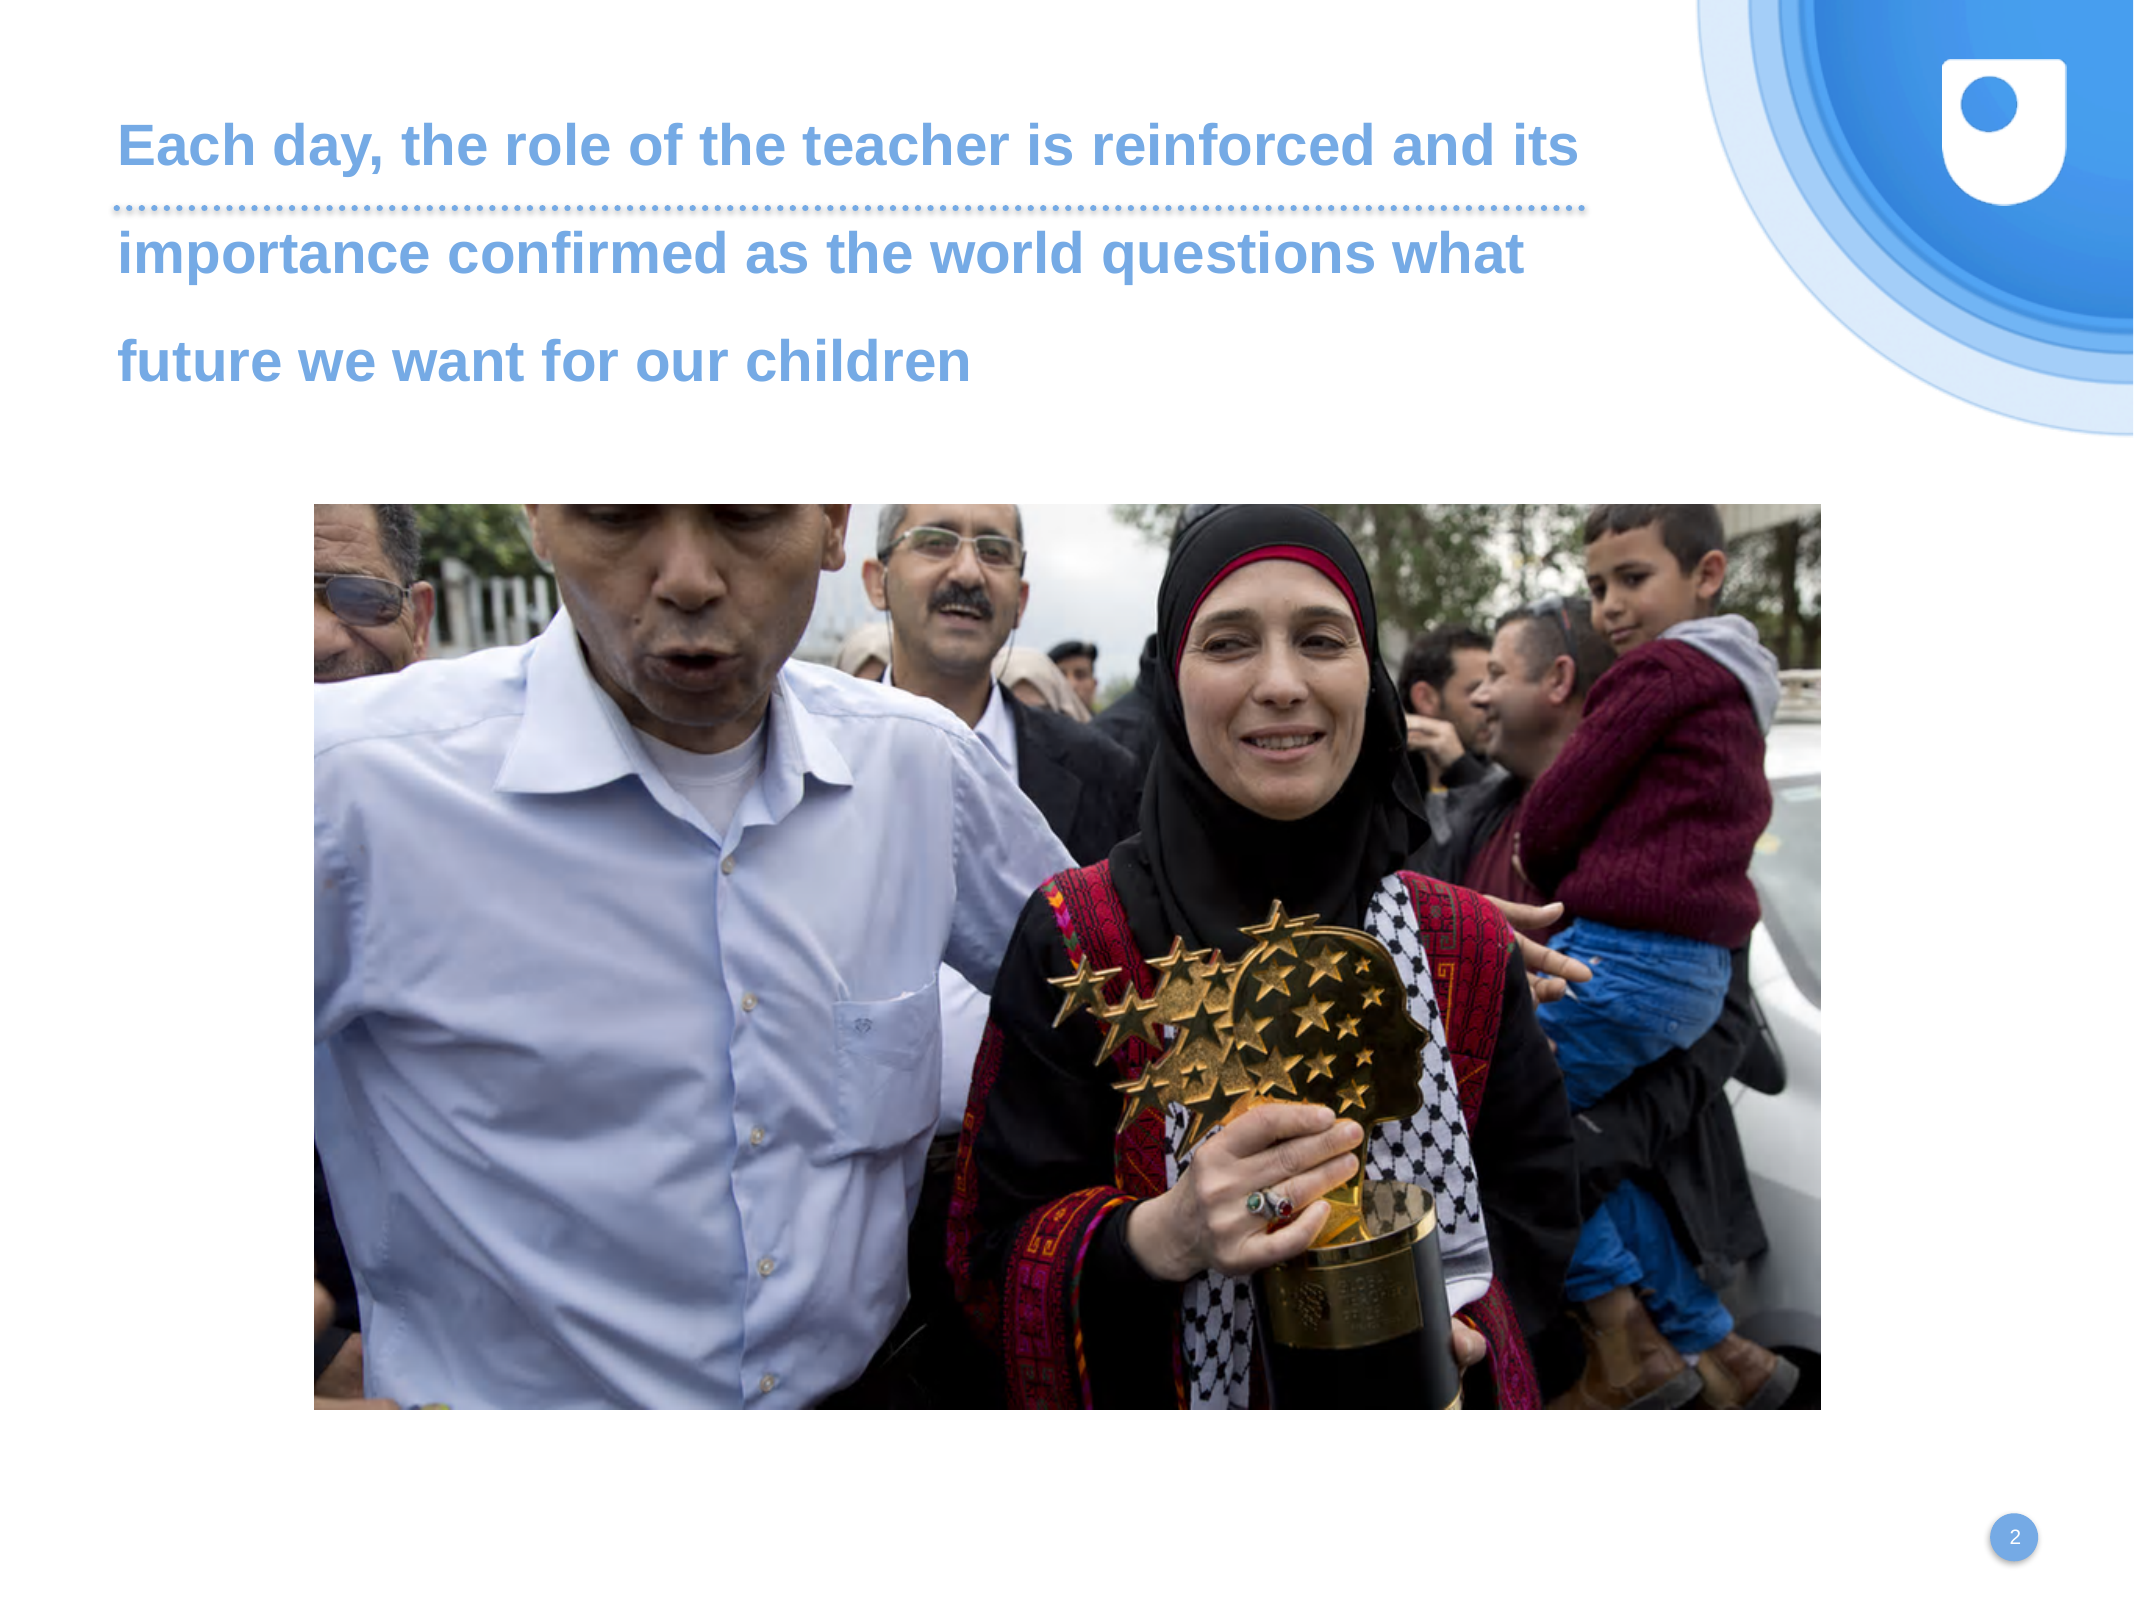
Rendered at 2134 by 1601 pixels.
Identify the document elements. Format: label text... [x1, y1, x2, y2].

picture [1643, 0, 2134, 488]
slide_number 2 [1974, 1493, 2057, 1579]
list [314, 504, 1821, 1410]
title Each day, the role of the teacher is reinforced and its importance confirmed as the world questions what future we want for our children [117, 68, 1678, 204]
